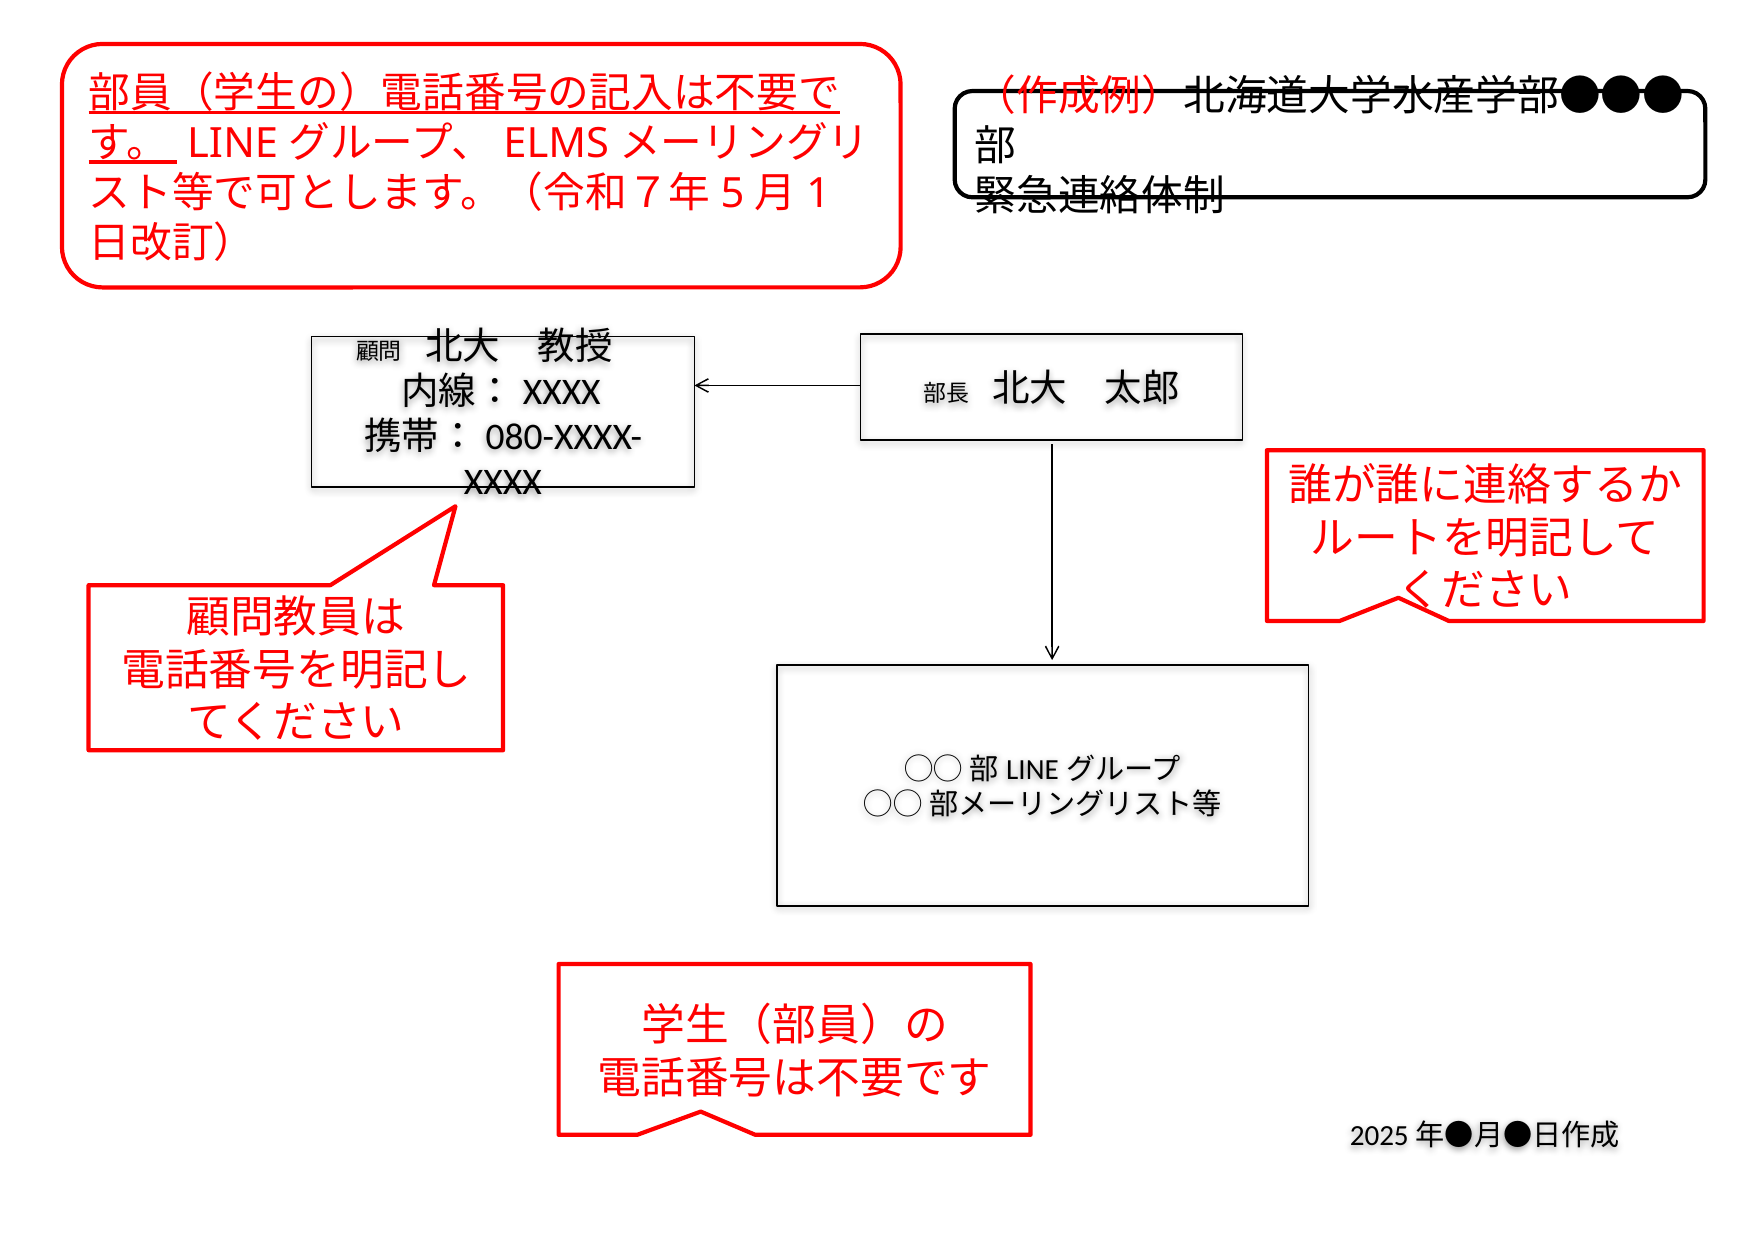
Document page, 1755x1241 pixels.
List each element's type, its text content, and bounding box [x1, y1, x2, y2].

text_box 部長 北大 太郎 [860, 333, 1243, 441]
text_box 部員（学生の）電話番号の記入は不要です。 LINEグループ、ELMSメーリングリスト等で可とします。（令和７年5月1日改訂） [59, 41, 903, 290]
text_box 顧問 北大 教授 内線：XXXX 携帯：080-XXXX-XXXX [311, 336, 695, 488]
text_box 2025年●月●日作成 [1313, 1092, 1657, 1176]
text_box （作成例）北海道大学水産学部●●●部 緊急連絡体制 [952, 88, 1708, 200]
text_box 誰が誰に連絡するかルートを明記して ください [1264, 448, 1706, 624]
text_box 学生（部員）の 電話番号は不要です [556, 961, 1033, 1137]
text_box 顧問教員は 電話番号を明記してください [86, 504, 506, 753]
text_box ◯◯部LINEグループ ◯◯部メーリングリスト等 [776, 664, 1309, 907]
